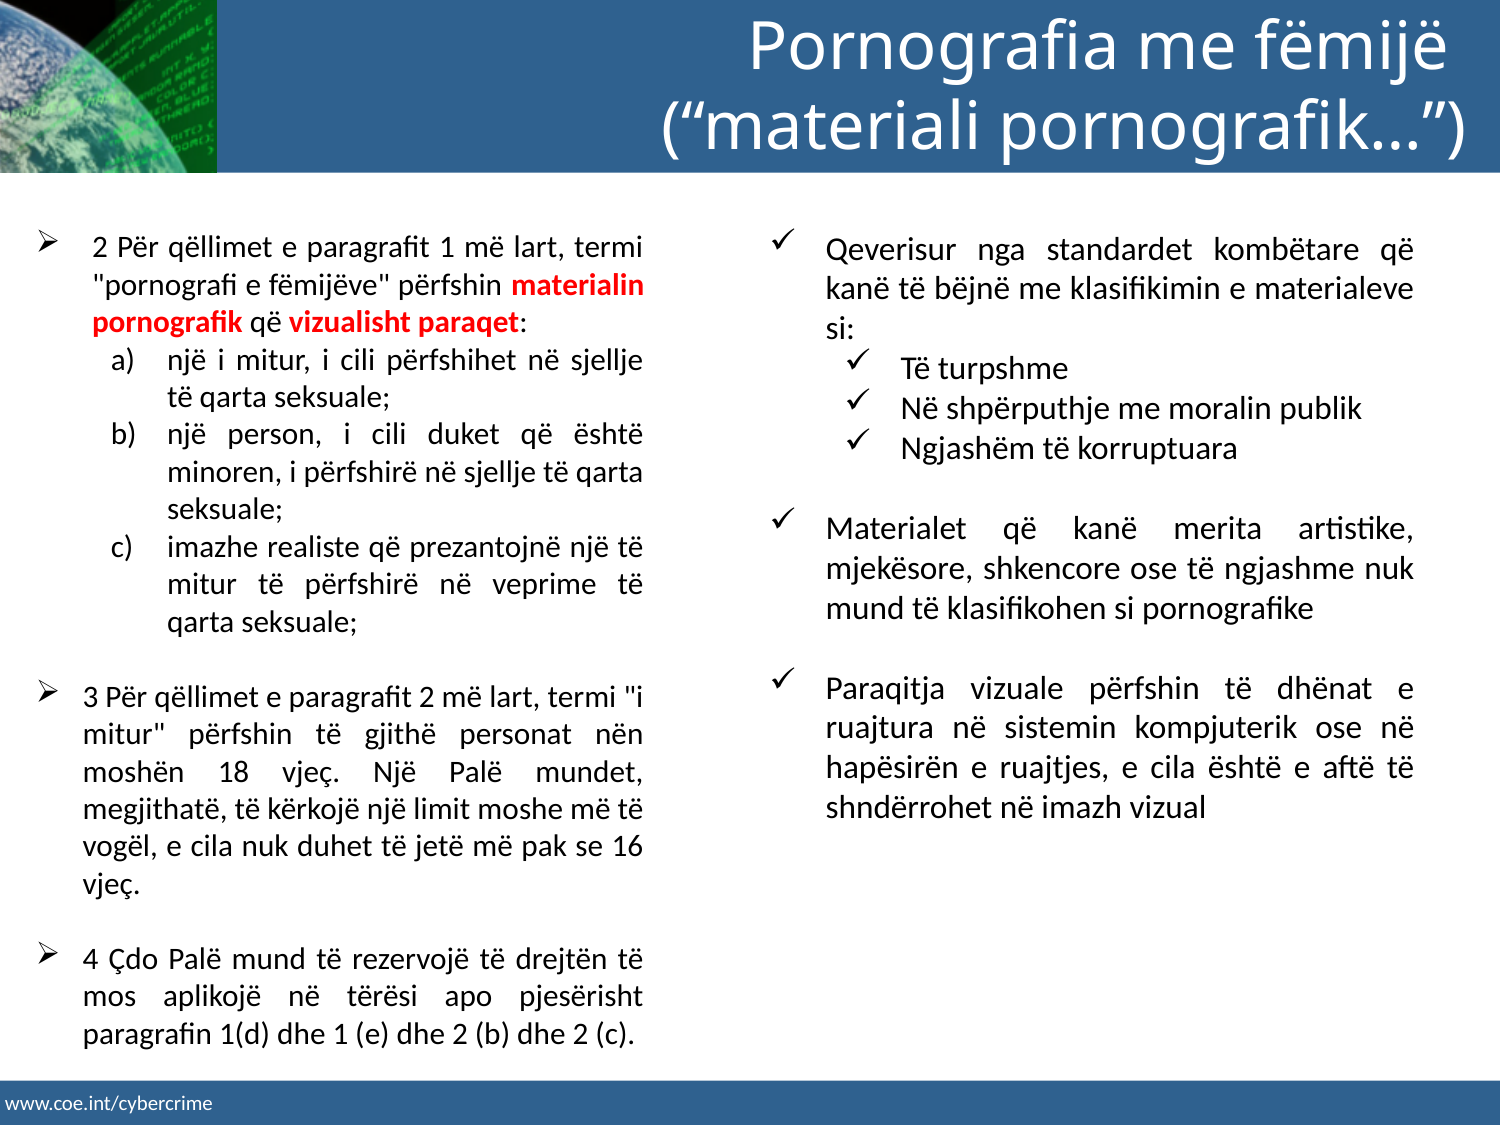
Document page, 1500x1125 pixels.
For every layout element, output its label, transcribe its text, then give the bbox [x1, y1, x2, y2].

text_box 2 Për qëllimet e paragrafit 1 më lart, termi "pornografi e fëmijëve" përfshin materialin pornografik që vizualisht paraqet: një i mitur, i cili përfshihet në sjellje të qarta seksuale; një person, i cili duket që është minoren, i përfshirë në sjellje të qarta seksuale; imazhe realiste që prezantojnë një të mitur të përfshirë në veprime të qarta seksuale; 3 Për qëllimet e paragrafit 2 më lart, termi "i mitur" përfshin të gjithë personat nën moshën 18 vjeç. Një Palë mundet, megjithatë, të kërkojë një limit moshe më të vogël, e cila nuk duhet të jetë më pak se 16 vjeç. 4 Çdo Palë mund të rezervojë të drejtën të mos aplikojë në tërësi apo pjesërisht paragrafin 1(d) dhe 1 (e) dhe 2 (b) dhe 2 (c). [21, 219, 660, 1058]
picture [0, 0, 217, 173]
text_box Pornografia me fëmijë (“materiali pornografik…”) [230, 0, 1483, 171]
text_box Qeverisur nga standardet kombëtare që kanë të bëjnë me klasifikimin e materialeve si: Të turpshme Në shpërputhje me moralin publik Ngjashëm të korruptuara Materialet që kanë merita artistike, mjekësore, shkencore ose të ngjashme nuk mund të klasifikohen si pornografike Paraqitja vizuale përfshin të dhënat e ruajtura në sistemin kompjuterik ose në hapësirën e ruajtjes, e cila është e aftë të shndërrohet në imazh vizual [754, 219, 1430, 833]
